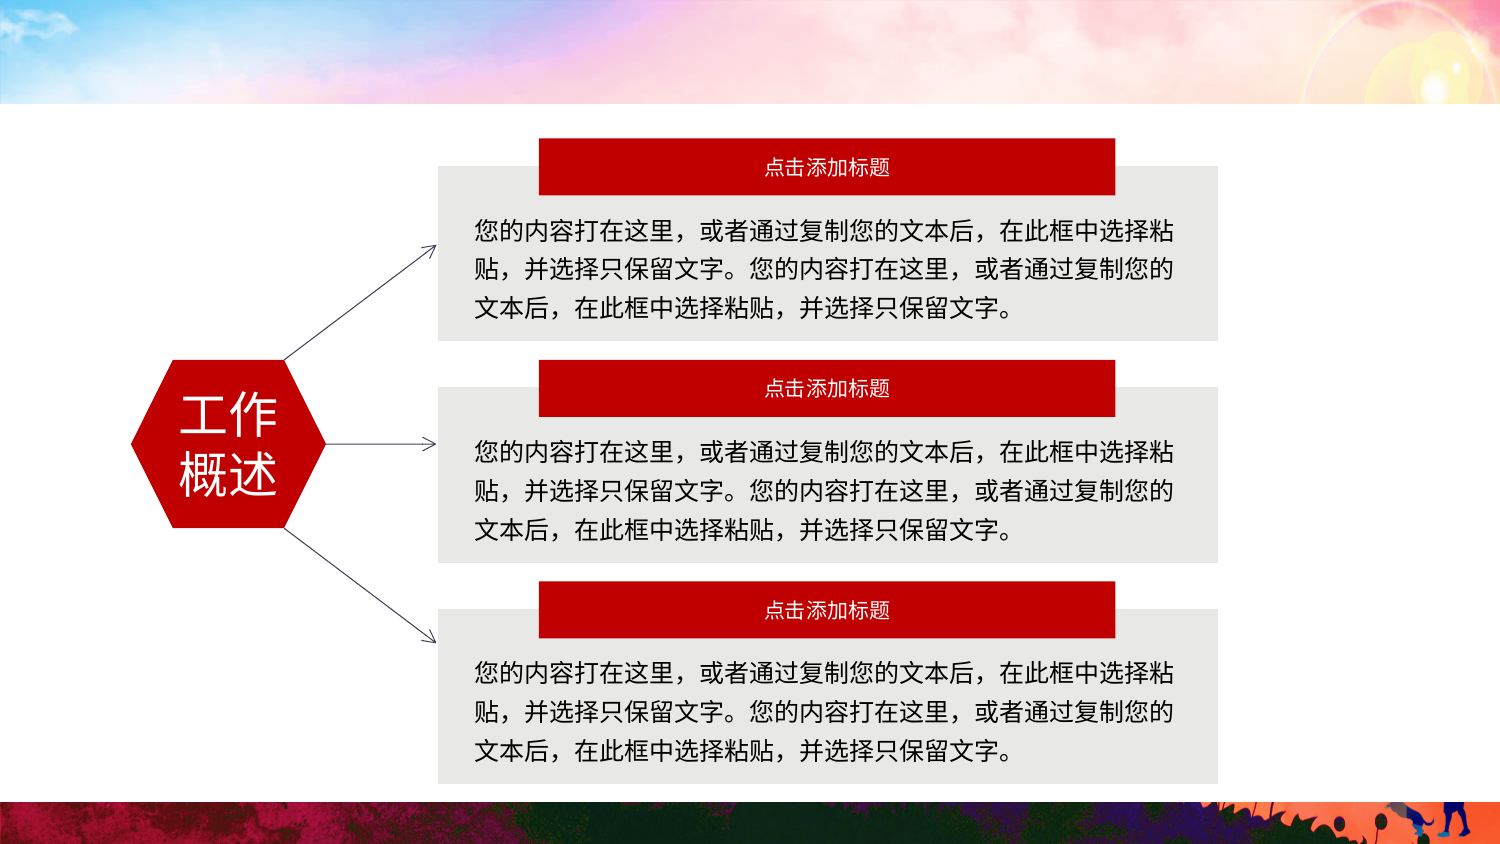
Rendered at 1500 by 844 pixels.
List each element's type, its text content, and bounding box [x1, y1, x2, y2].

text_box [436, 385, 1220, 565]
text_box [283, 528, 437, 644]
text_box 工作概述 [129, 358, 327, 530]
text_box [436, 164, 1220, 343]
text_box 您的内容打在这里，或者通过复制您的文本后，在此框中选择粘贴，并选择只保留文字。您的内容打在这里，或者通过复制您的文本后，在此框中选择粘贴，并选择只保留文字。 [463, 200, 1208, 329]
text_box 点击添加标题 [538, 359, 1116, 418]
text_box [283, 244, 437, 360]
picture [0, 0, 1500, 104]
text_box 您的内容打在这里，或者通过复制您的文本后，在此框中选择粘贴，并选择只保留文字。您的内容打在这里，或者通过复制您的文本后，在此框中选择粘贴，并选择只保留文字。 [463, 421, 1208, 550]
text_box 点击添加标题 [538, 580, 1116, 639]
text_box [436, 607, 1220, 786]
text_box 您的内容打在这里，或者通过复制您的文本后，在此框中选择粘贴，并选择只保留文字。您的内容打在这里，或者通过复制您的文本后，在此框中选择粘贴，并选择只保留文字。 [463, 643, 1208, 772]
picture [0, 802, 1500, 844]
text_box 点击添加标题 [538, 137, 1116, 196]
